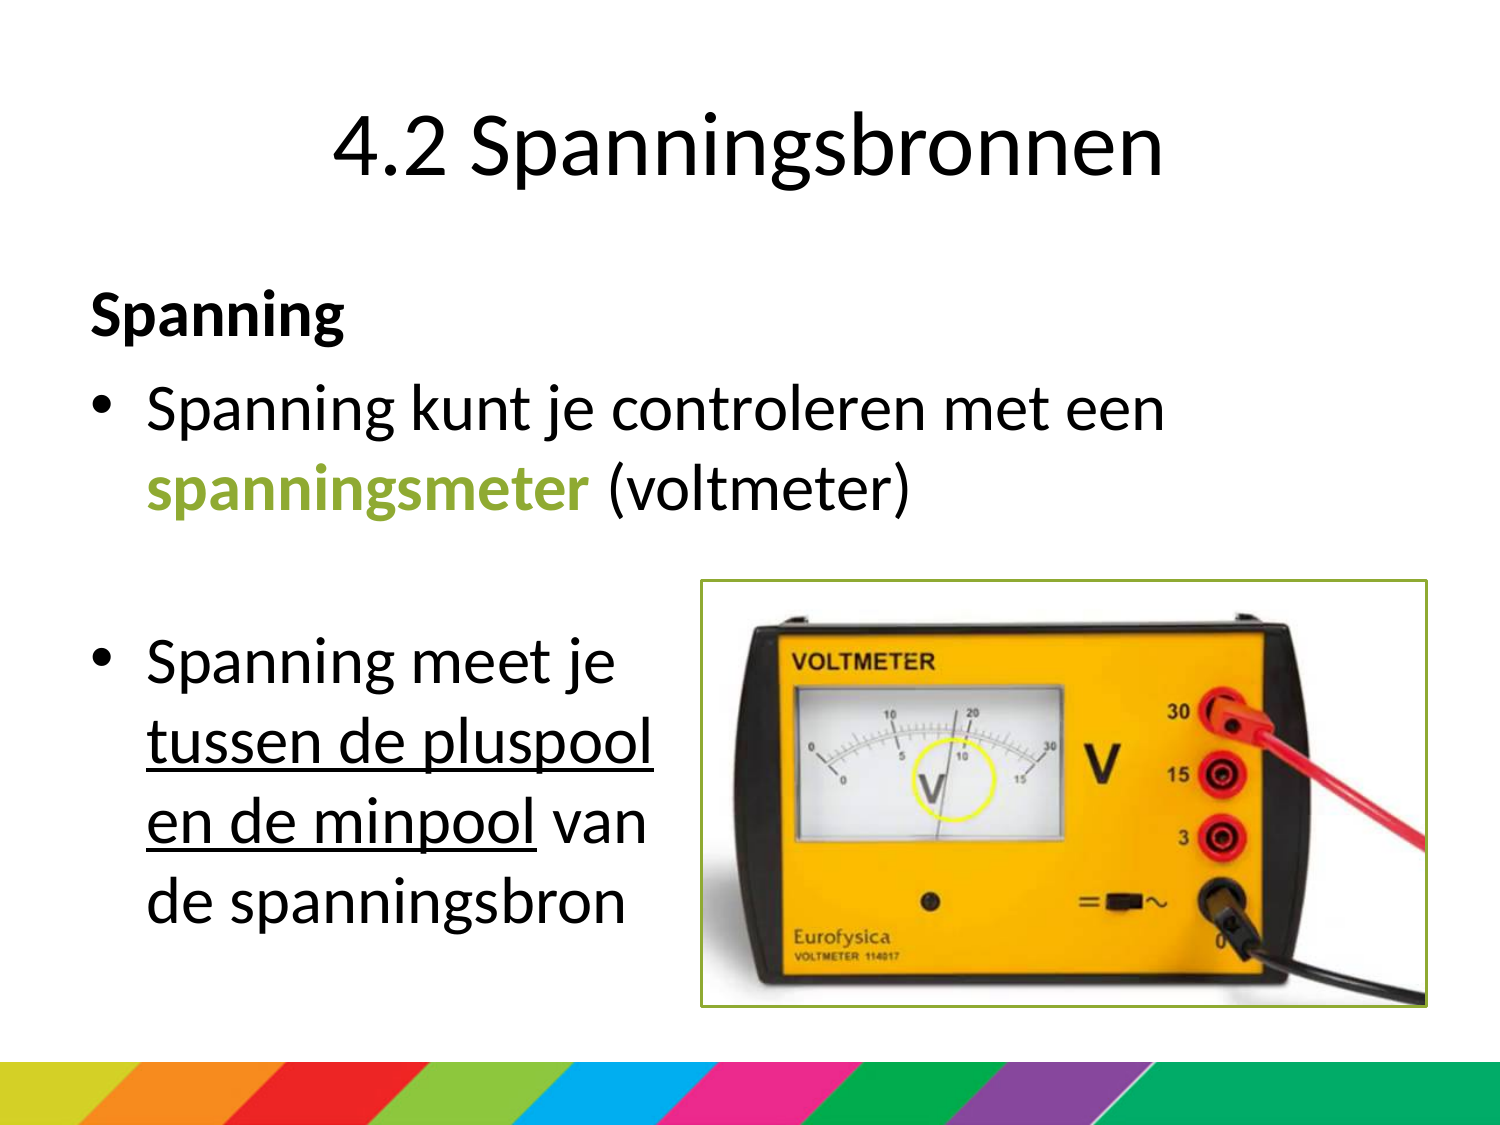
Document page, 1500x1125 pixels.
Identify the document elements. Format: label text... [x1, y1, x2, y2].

picture [656, 1062, 1500, 1125]
title 4.2 Spanningsbronnen [75, 45, 1425, 233]
picture [0, 1062, 574, 1125]
picture [702, 581, 1426, 1006]
list Spanning Spanning kunt je controleren met een spanningsmeter (voltmeter) Spanning meet je tussen de pluspool en de minpool van de spanningsbron [75, 262, 1425, 1005]
